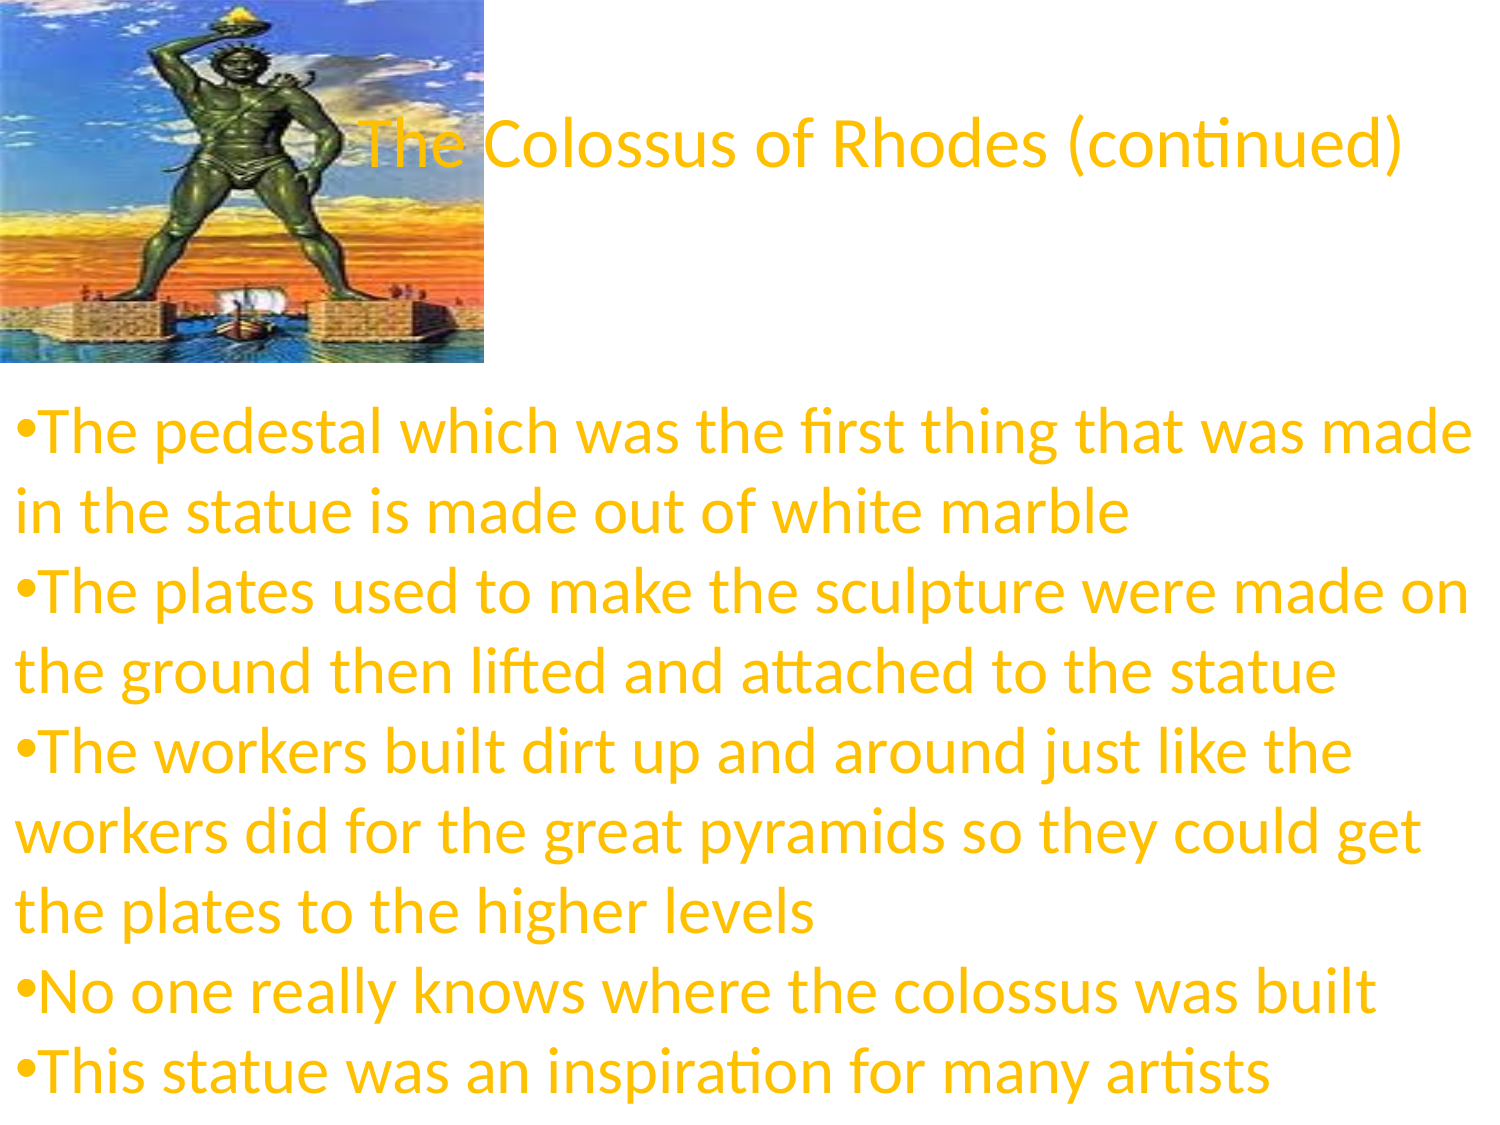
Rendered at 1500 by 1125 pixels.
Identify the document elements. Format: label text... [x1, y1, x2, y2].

text_box The pedestal which was the first thing that was made in the statue is made out of white marble The plates used to make the sculpture were made on the ground then lifted and attached to the statue The workers built dirt up and around just like the workers did for the great pyramids so they could get the plates to the higher levels No one really knows where the colossus was built This statue was an inspiration for many artists [0, 299, 1500, 1125]
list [0, 0, 484, 363]
title The Colossus of Rhodes (continued) [488, 45, 1425, 233]
